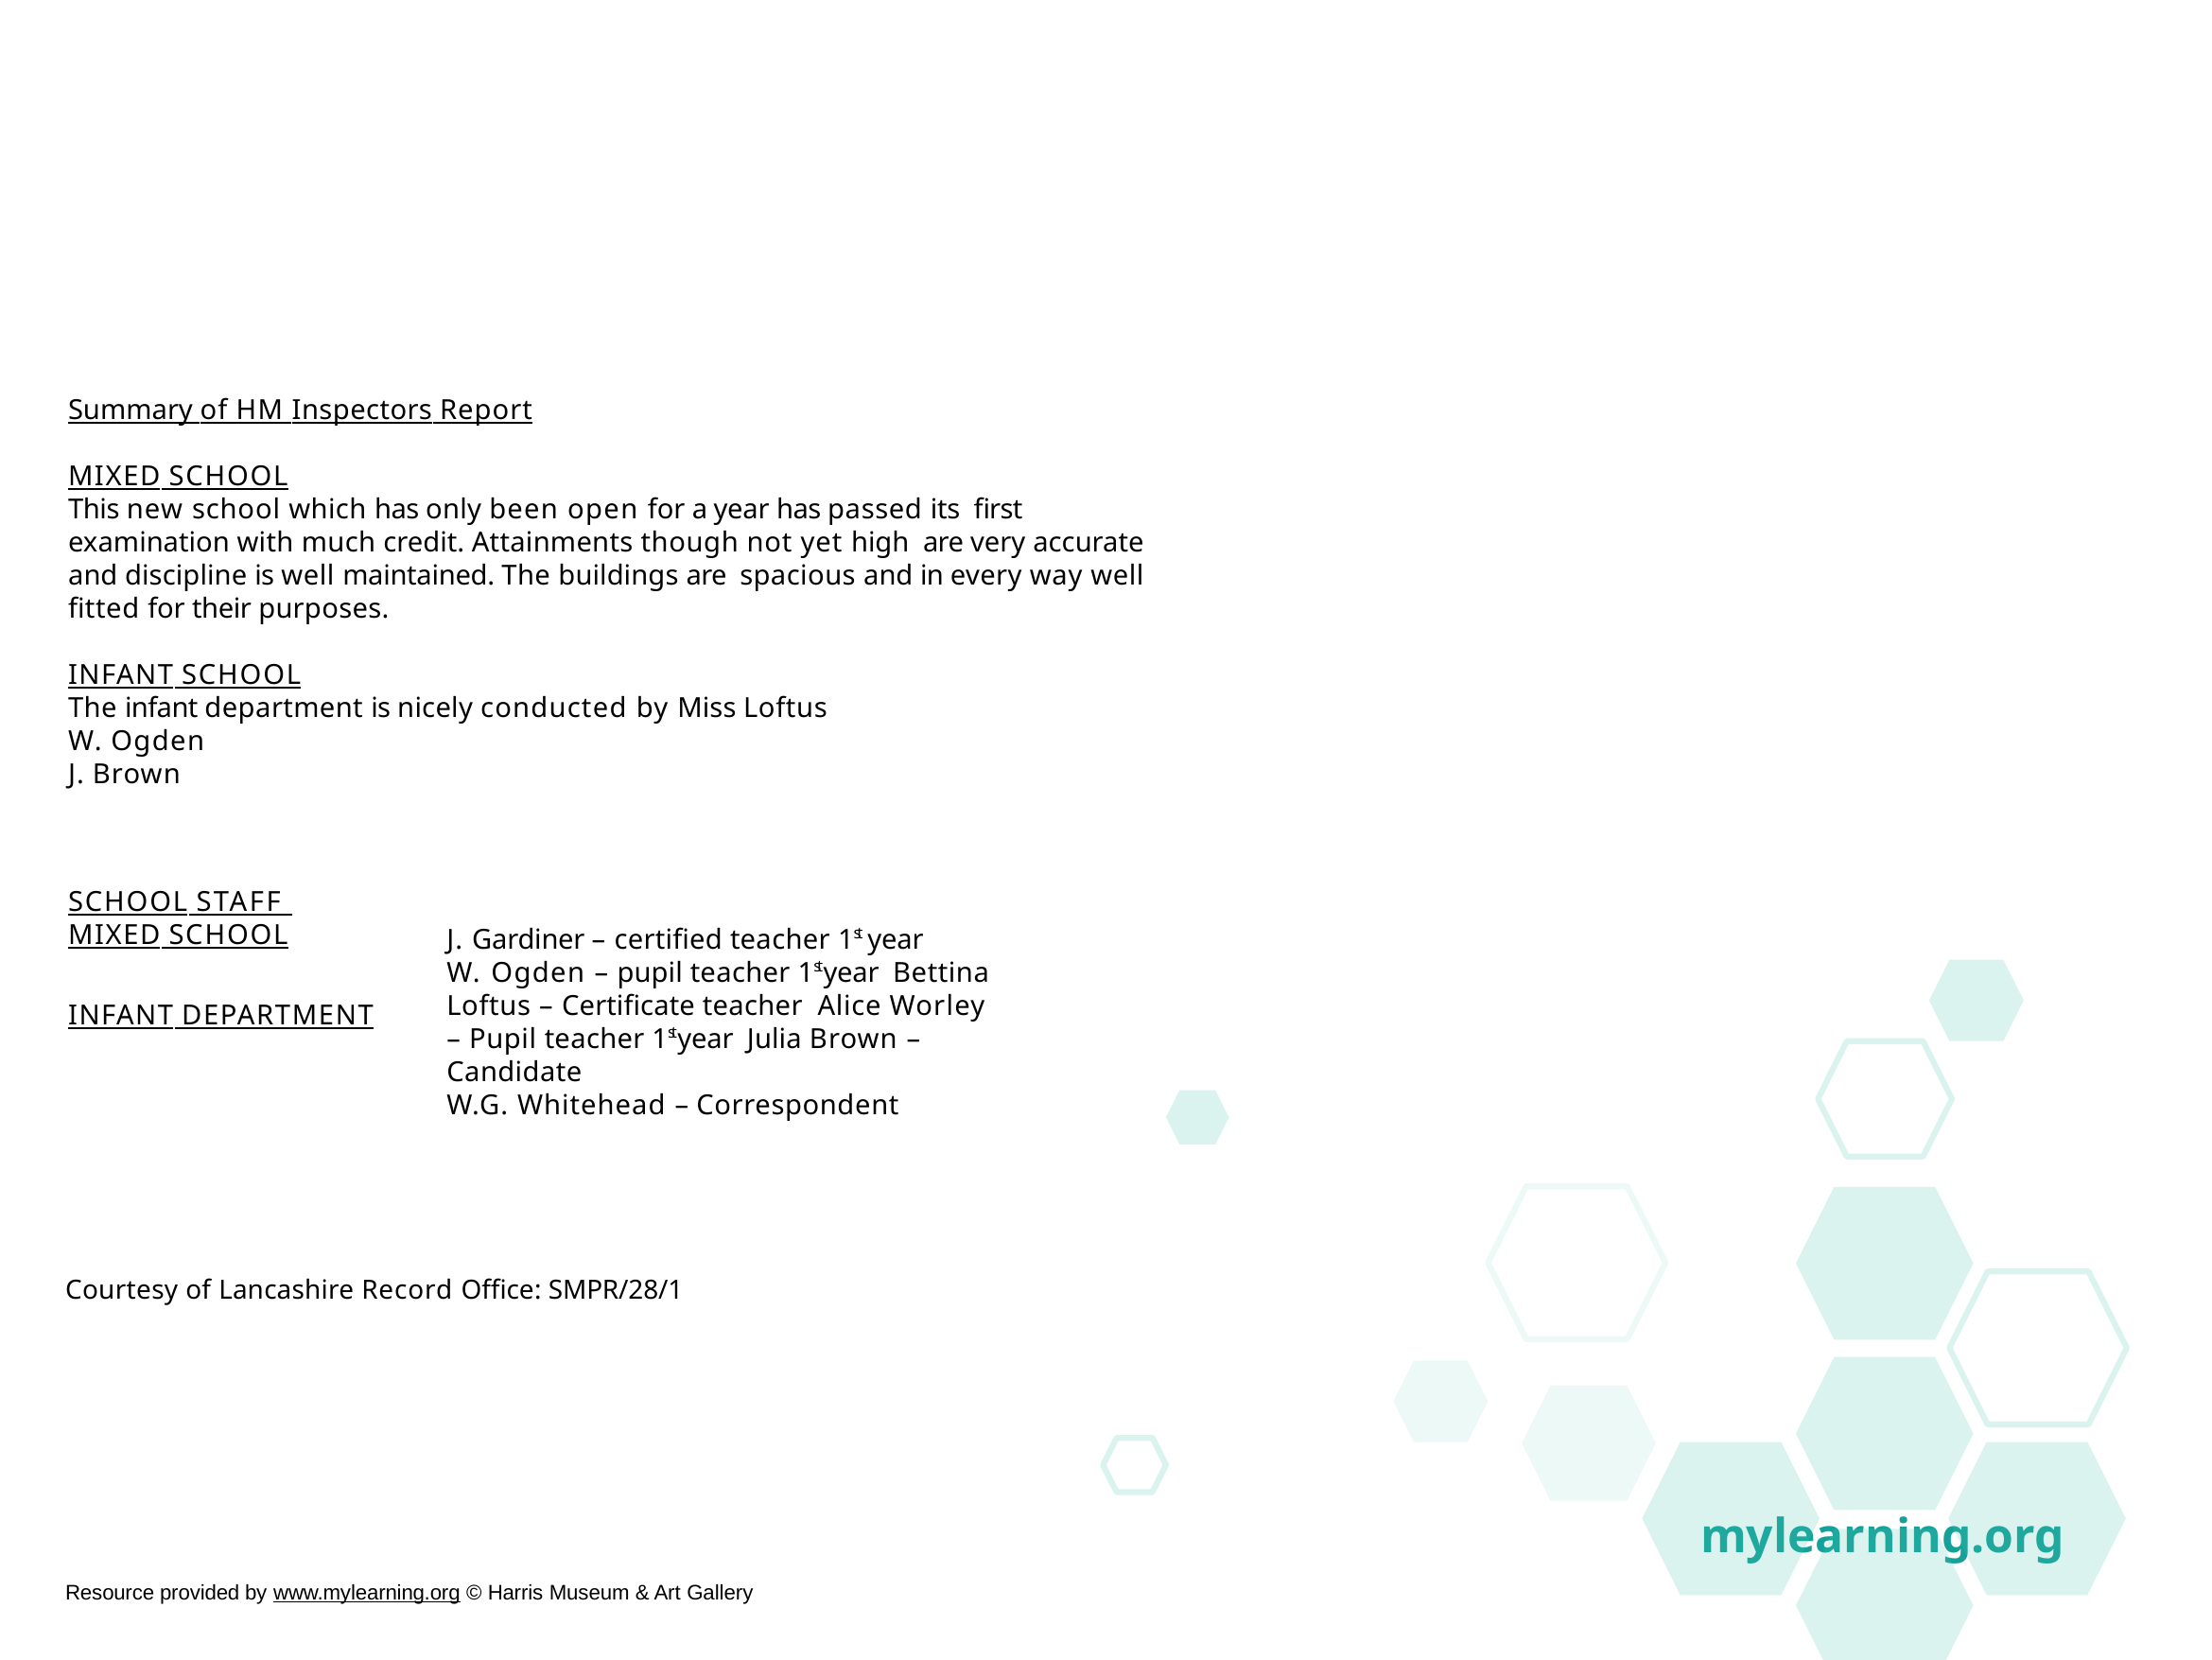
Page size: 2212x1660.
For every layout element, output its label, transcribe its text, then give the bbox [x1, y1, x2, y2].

text_box Resource provided by www.mylearning.org © Harris Museum & Art Gallery [62, 1578, 764, 1604]
text_box INFANT DEPARTMENT [65, 997, 427, 1031]
text_box Courtesy of Lancashire Record Office: SMPR/28/1 [62, 1272, 718, 1305]
text_box SCHOOL STAFF MIXED SCHOOL [65, 883, 325, 951]
text_box J. Gardiner – certified teacher 1st year W. Ogden – pupil teacher 1st year Bettina Loftus – Certificate teacher Alice Worley – Pupil teacher 1st year Julia Brown – Candidate W.G. Whitehead – Correspondent [444, 921, 1029, 1121]
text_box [1103, 959, 2128, 1660]
text_box Summary of HM Inspectors Report MIXED SCHOOL This new school which has only been open for a year has passed its first examination with much credit. Attainments though not yet high are very accurate and discipline is well maintained. The buildings are spacious and in every way well fitted for their purposes. INFANT SCHOOL The infant department is nicely conducted by Miss Loftus W. Ogden J. Brown [65, 392, 1146, 790]
